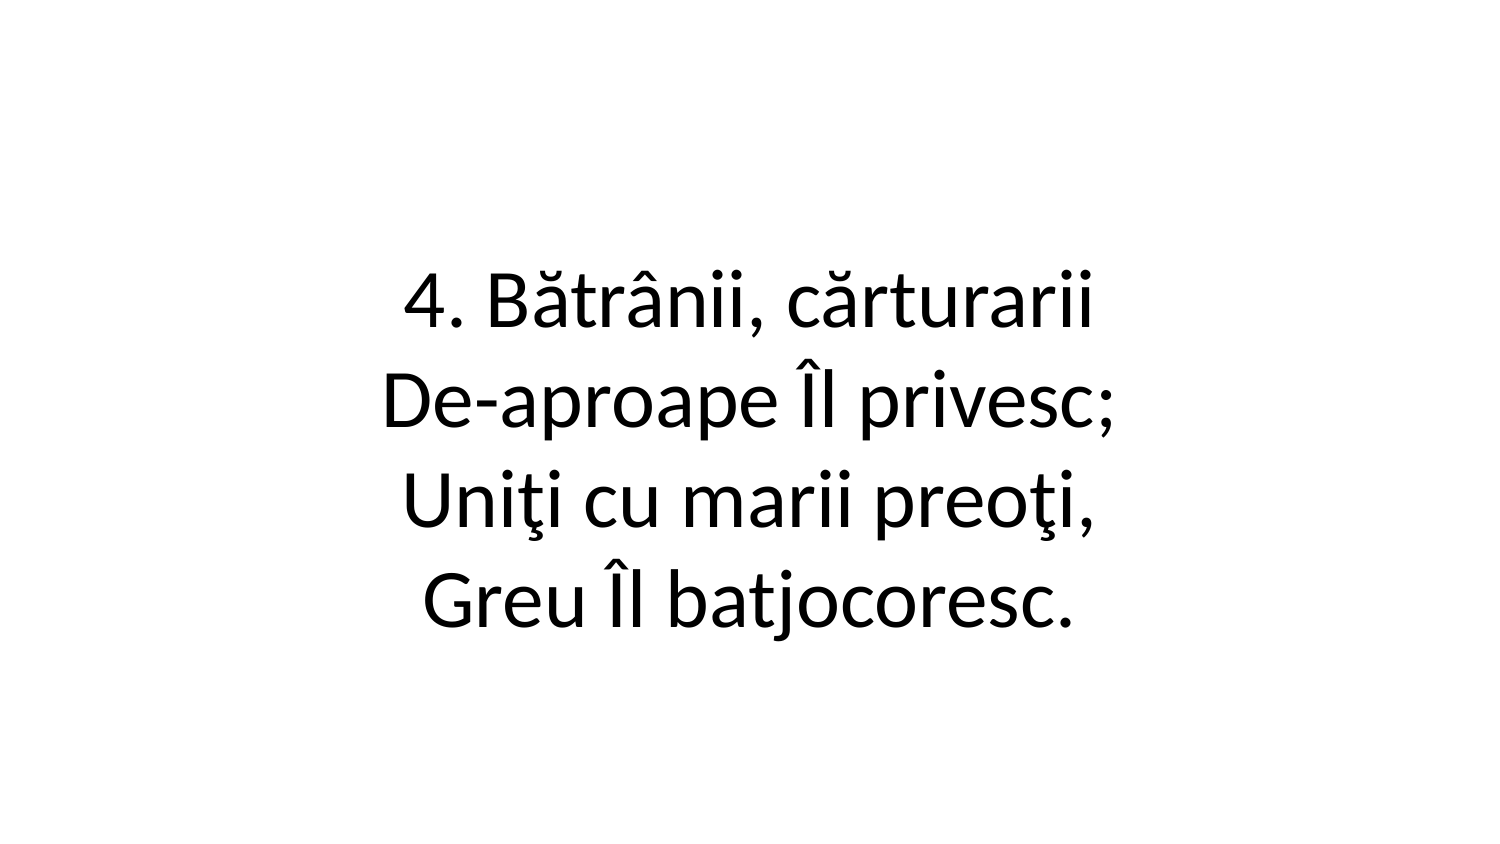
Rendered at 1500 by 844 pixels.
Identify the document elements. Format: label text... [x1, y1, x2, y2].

text_box 4. Bătrânii, cărturarii De-aproape Îl privesc; Uniţi cu marii preoţi, Greu Îl batjocoresc. [366, 192, 1134, 652]
